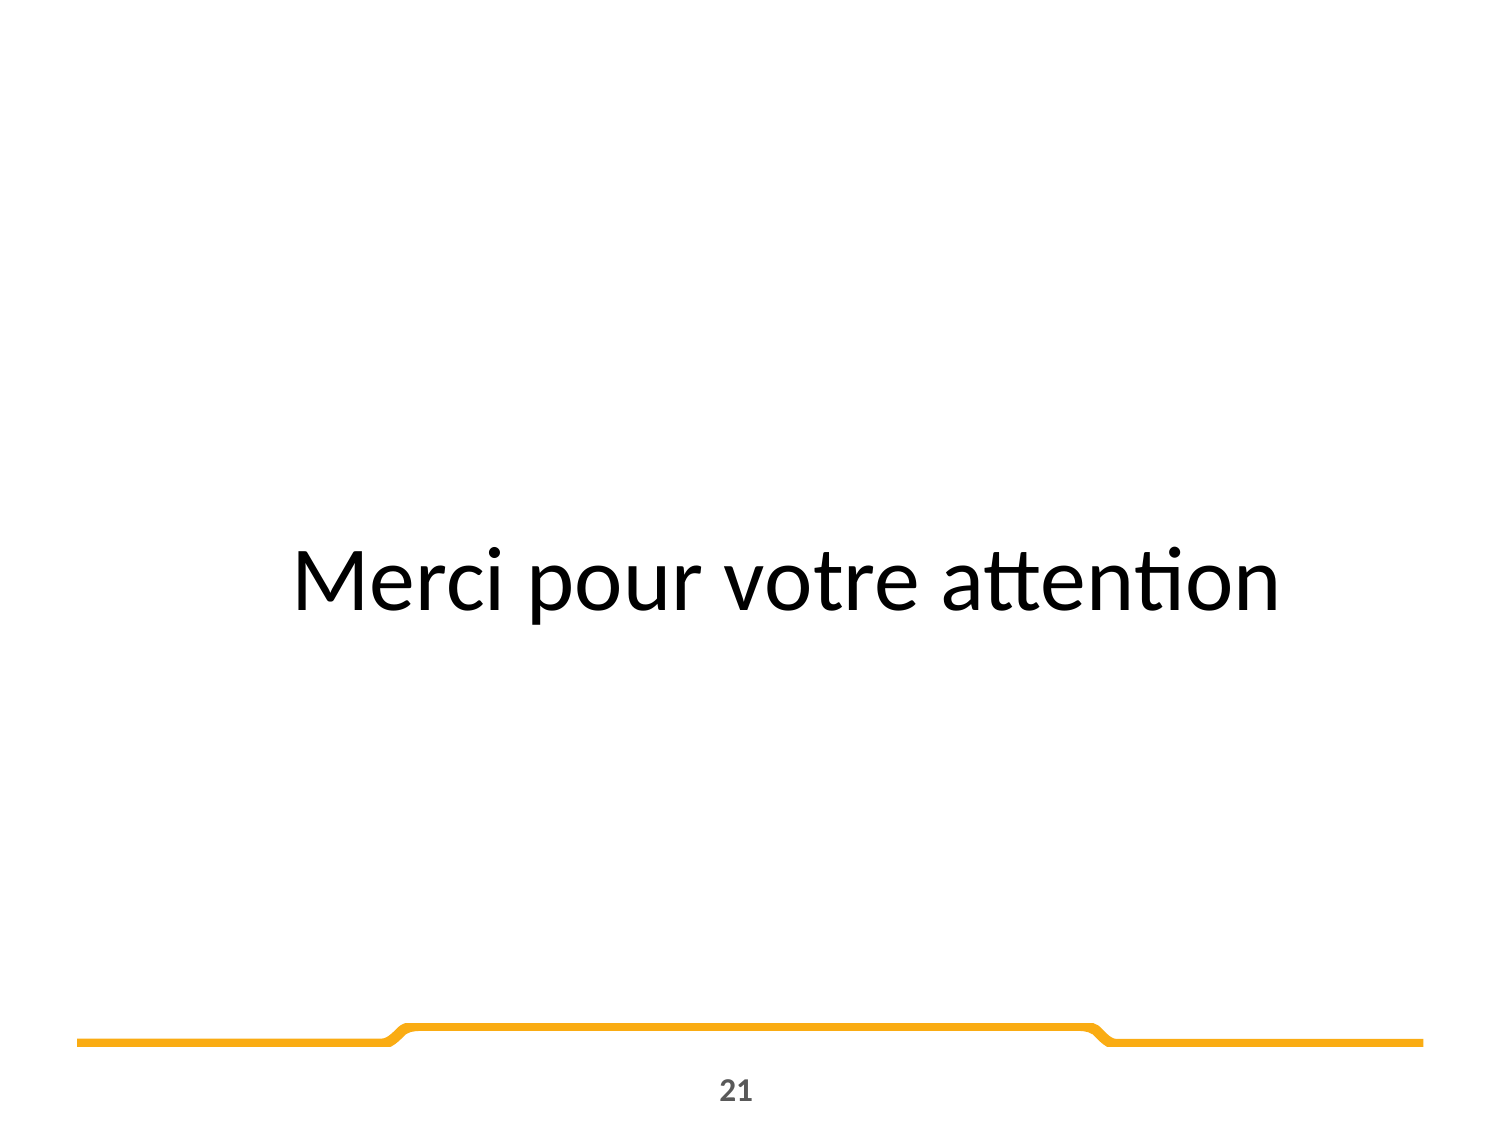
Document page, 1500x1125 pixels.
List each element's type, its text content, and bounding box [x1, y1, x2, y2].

slide_number 21 [561, 1057, 911, 1118]
title Merci pour votre attention [112, 479, 1463, 668]
